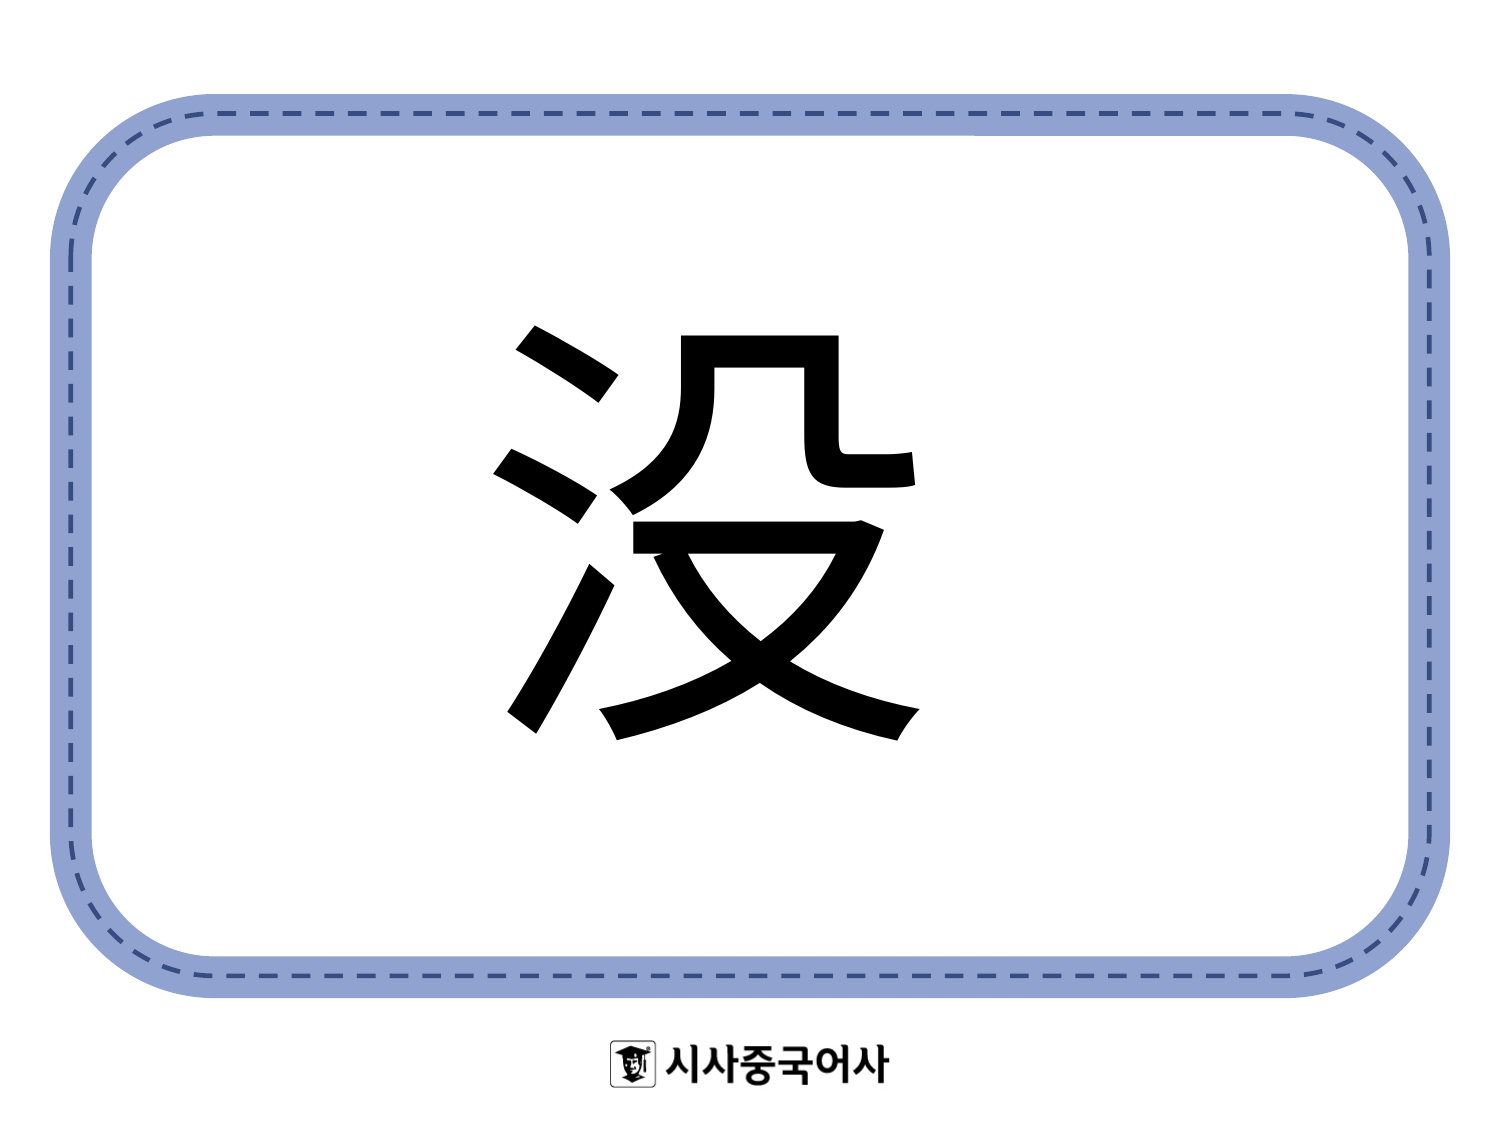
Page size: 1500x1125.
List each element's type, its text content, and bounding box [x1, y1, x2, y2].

text_box 没 [145, 189, 1354, 853]
picture [602, 1034, 898, 1094]
